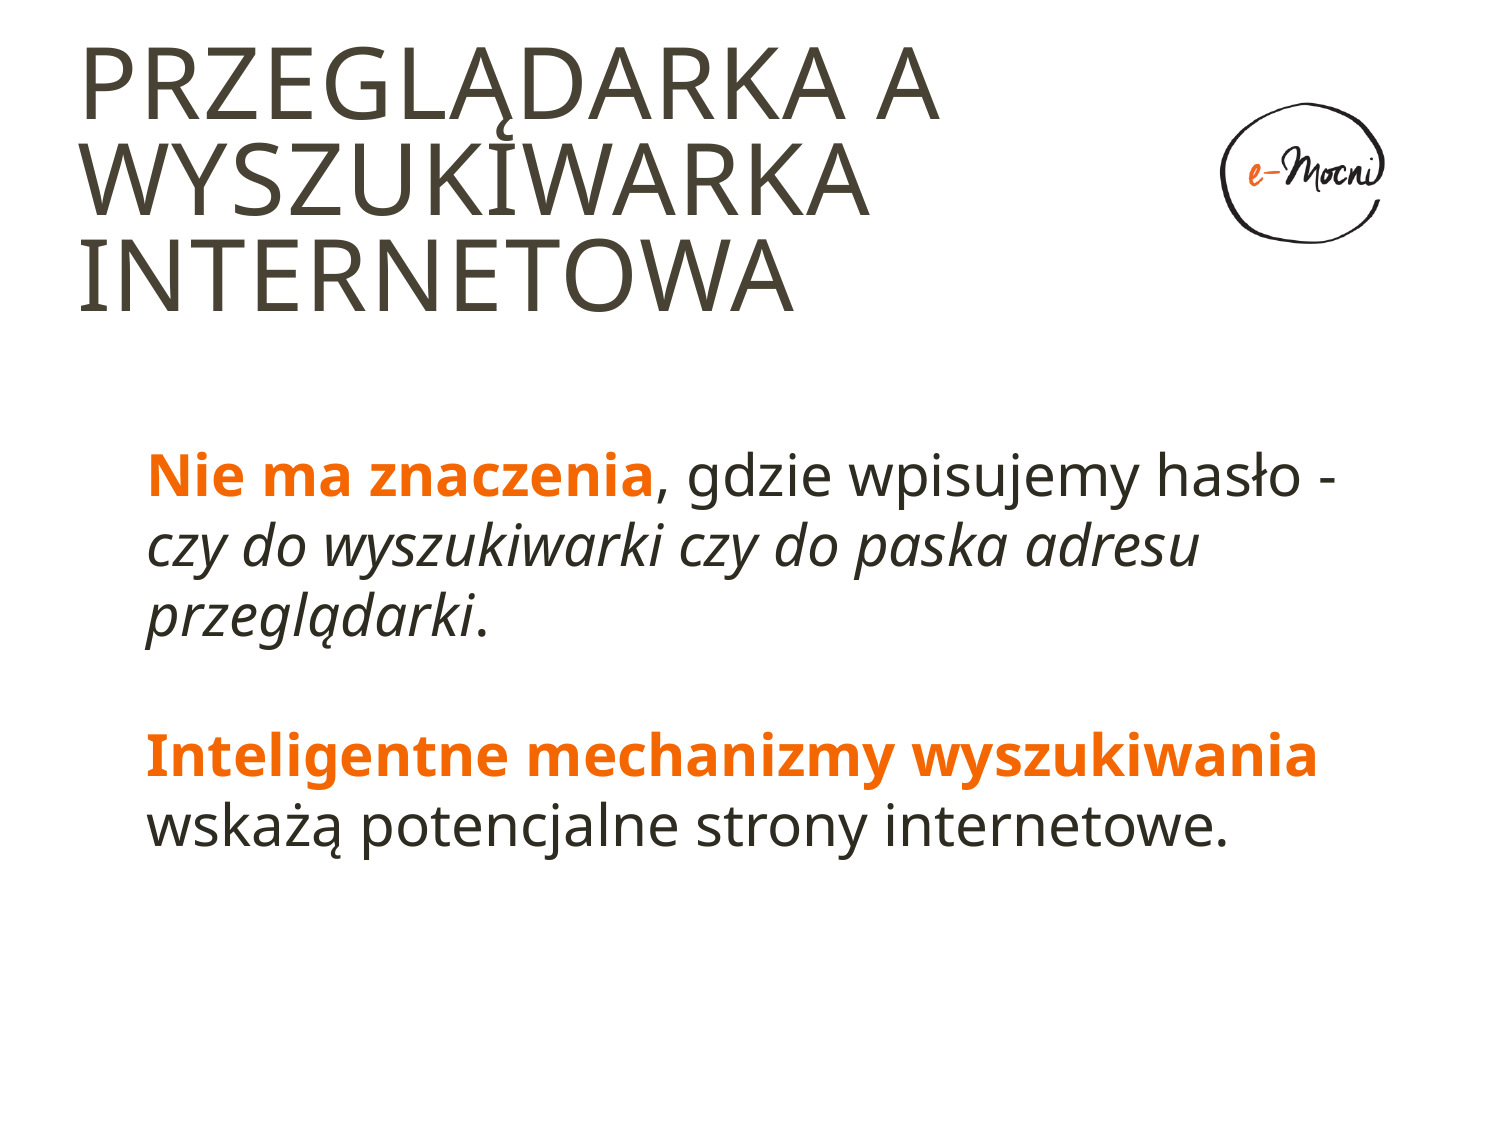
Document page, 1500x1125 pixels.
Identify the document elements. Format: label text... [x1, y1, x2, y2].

title PRZEGLĄDARKA A WYSZUKIWARKA INTERNETOWA [62, 33, 1219, 340]
text_box Nie ma znaczenia, gdzie wpisujemy hasło - czy do wyszukiwarki czy do paska adresu przeglądarki. Inteligentne mechanizmy wyszukiwania wskażą potencjalne strony internetowe. [131, 369, 1400, 926]
picture [1163, 89, 1442, 257]
